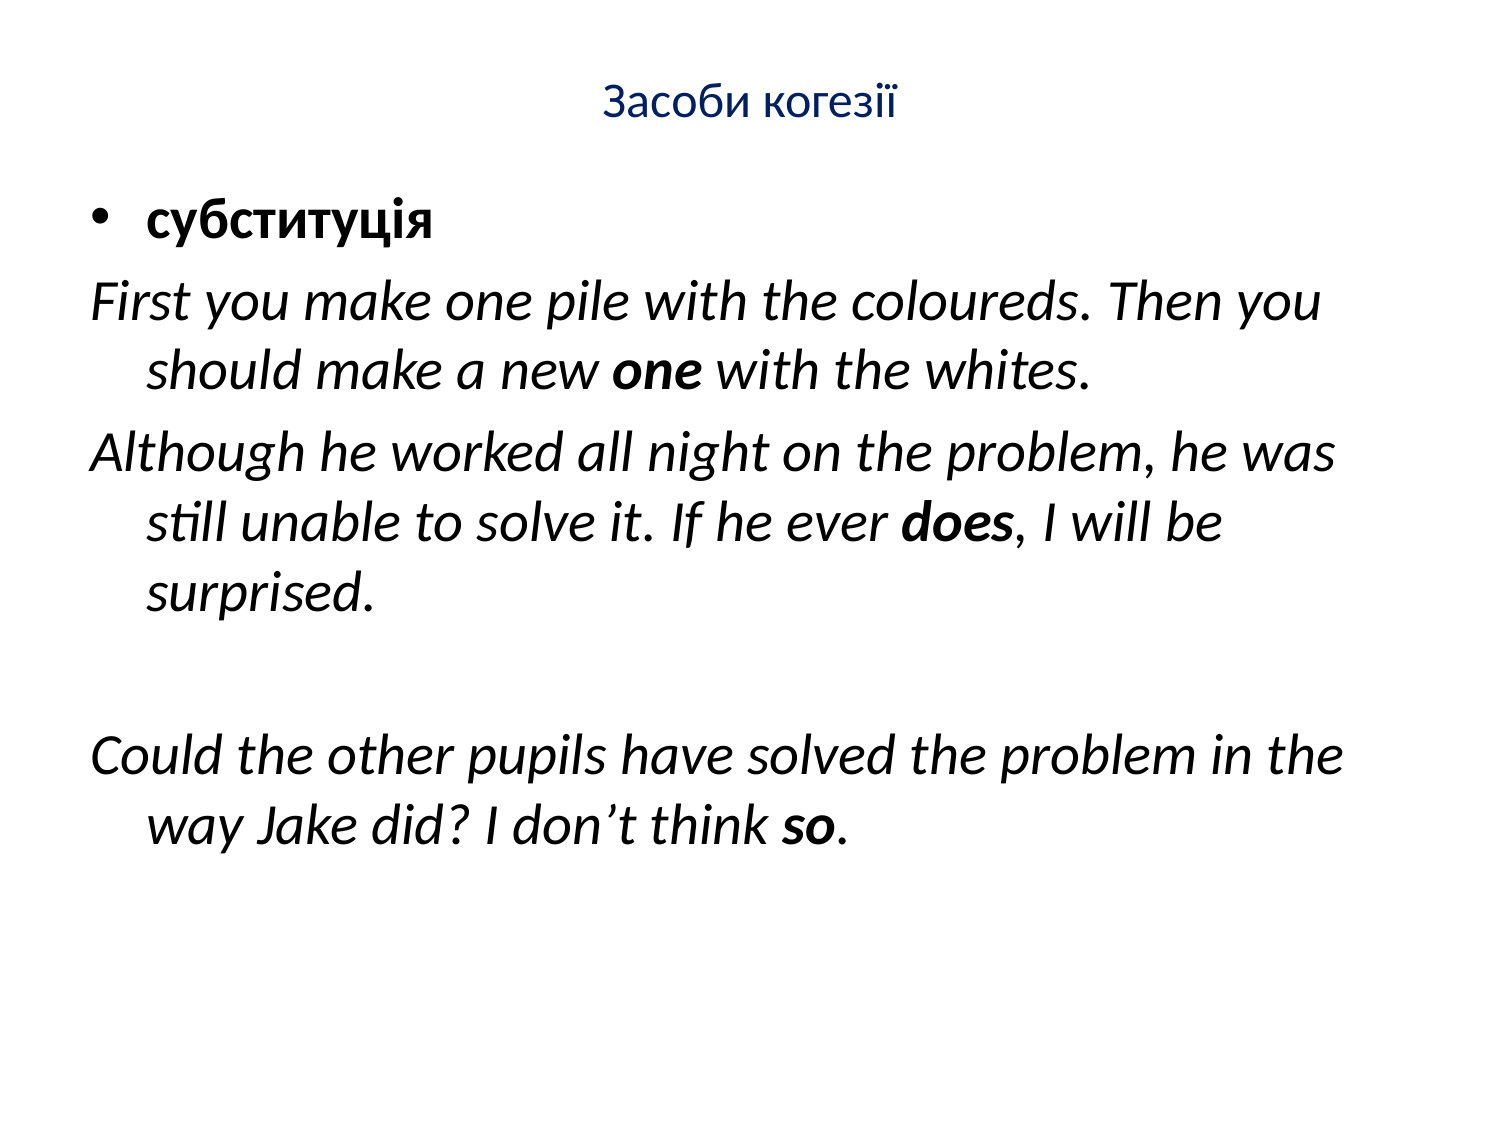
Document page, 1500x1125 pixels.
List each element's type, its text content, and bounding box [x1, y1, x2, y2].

list субституція First you make one pile with the coloureds. Then you should make a new one with the whites. Although he worked all night on the problem, he was still unable to solve it. If he ever does, I will be surprised. Could the other pupils have solved the problem in the way Jake did? I don’t think so. [75, 172, 1425, 1005]
title Засоби когезії [75, 45, 1425, 149]
